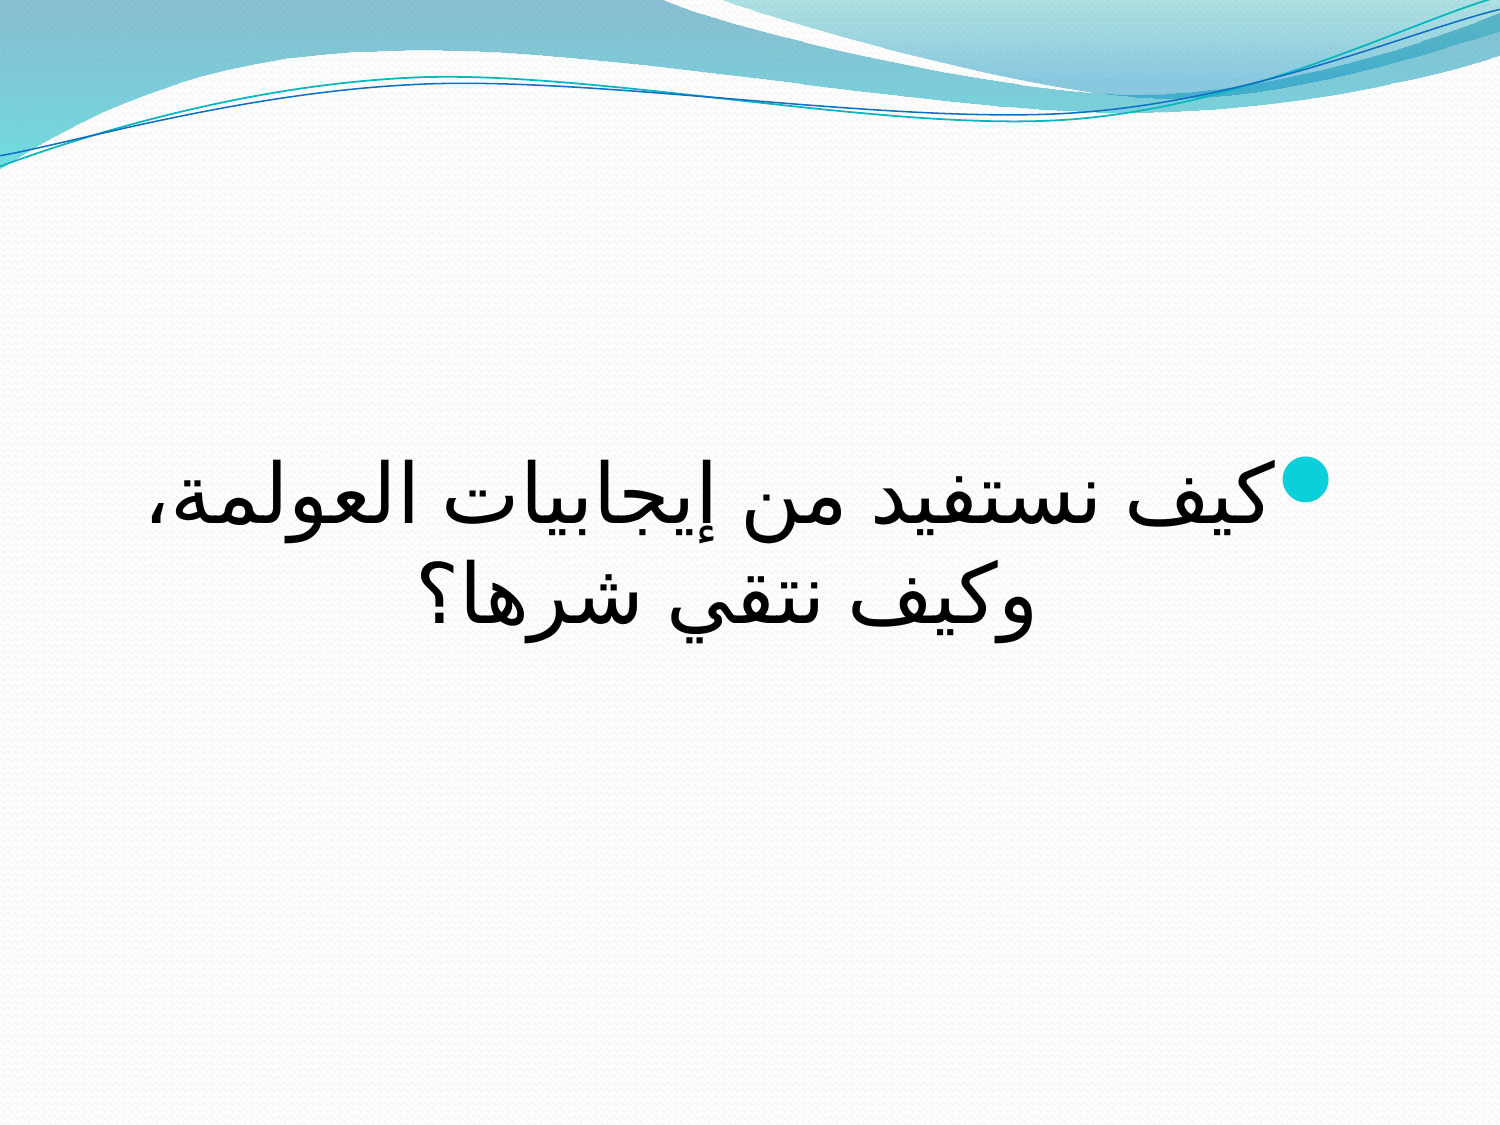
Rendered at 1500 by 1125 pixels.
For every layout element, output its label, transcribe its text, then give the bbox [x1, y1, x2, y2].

list كيف نستفيد من إيجابيات العولمة، وكيف نتقي شرها؟ [75, 432, 1425, 1038]
